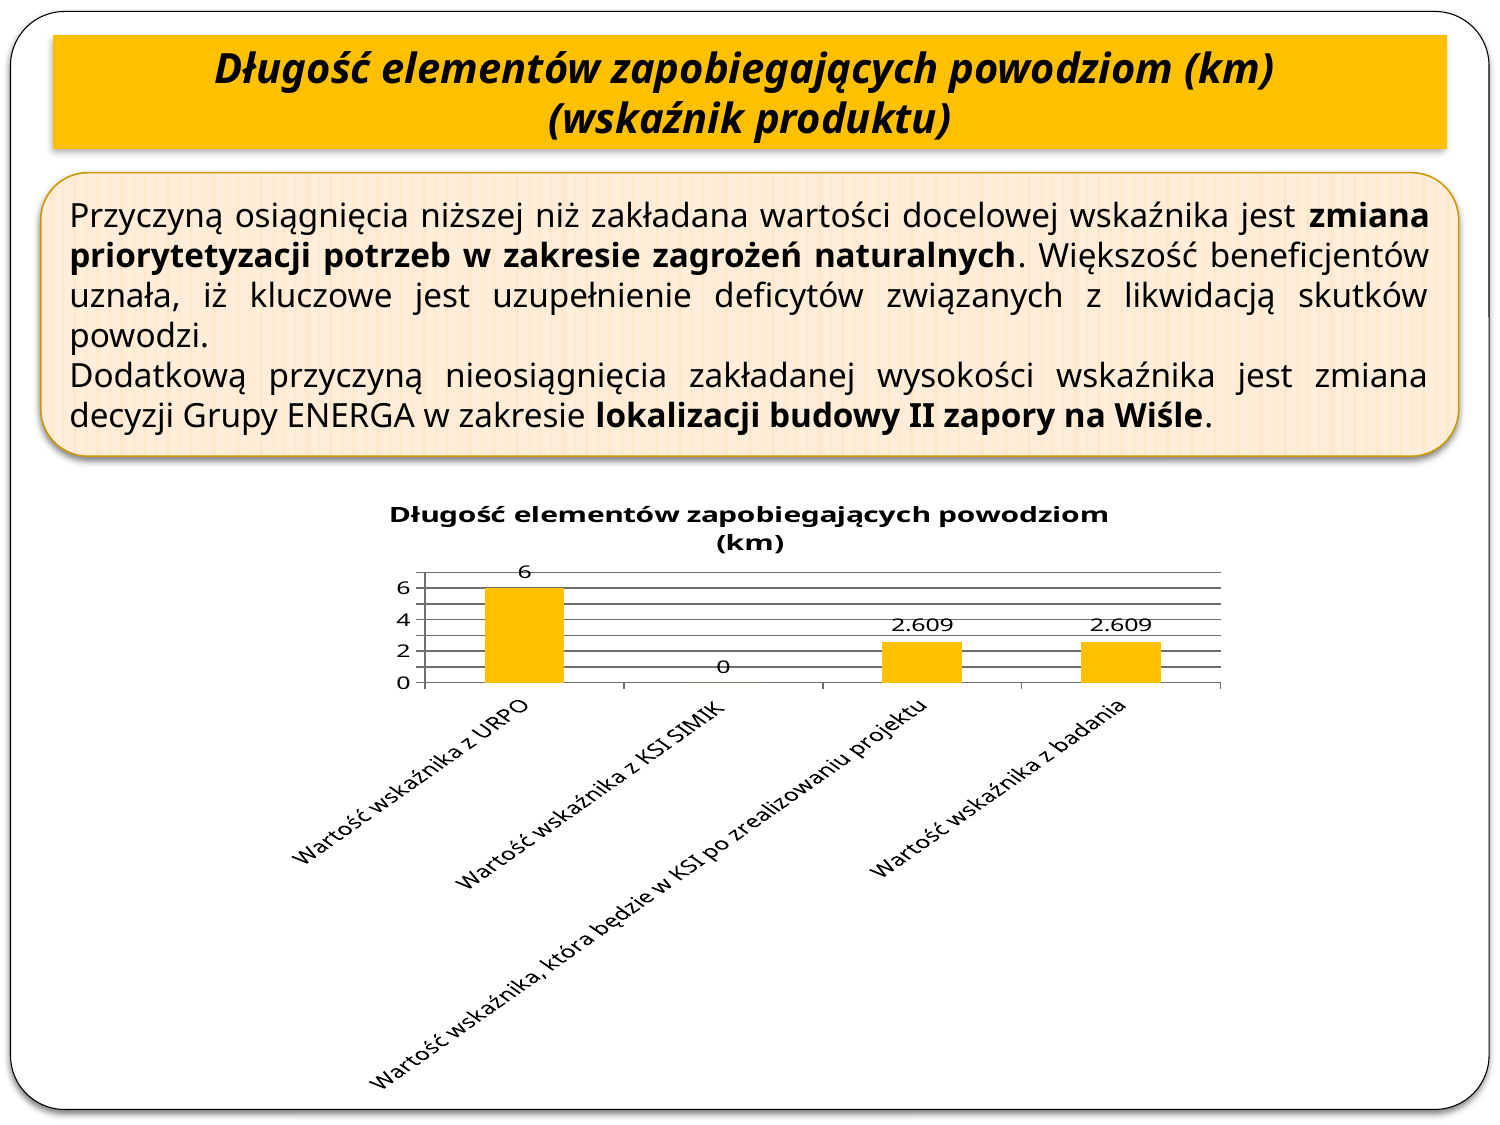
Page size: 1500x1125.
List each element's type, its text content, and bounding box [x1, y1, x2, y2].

text_box Przyczyną osiągnięcia niższej niż zakładana wartości docelowej wskaźnika jest zmiana priorytetyzacji potrzeb w zakresie zagrożeń naturalnych. Większość beneficjentów uznała, iż kluczowe jest uzupełnienie deficytów związanych z likwidacją skutków powodzi. Dodatkową przyczyną nieosiągnięcia zakładanej wysokości wskaźnika jest zmiana decyzji Grupy ENERGA w zakresie lokalizacji budowy II zapory na Wiśle. [39, 171, 1460, 457]
text_box [374, 282, 1125, 342]
chart [259, 479, 1241, 1096]
text_box Długość elementów zapobiegających powodziom (km) (wskaźnik produktu) [53, 35, 1448, 149]
